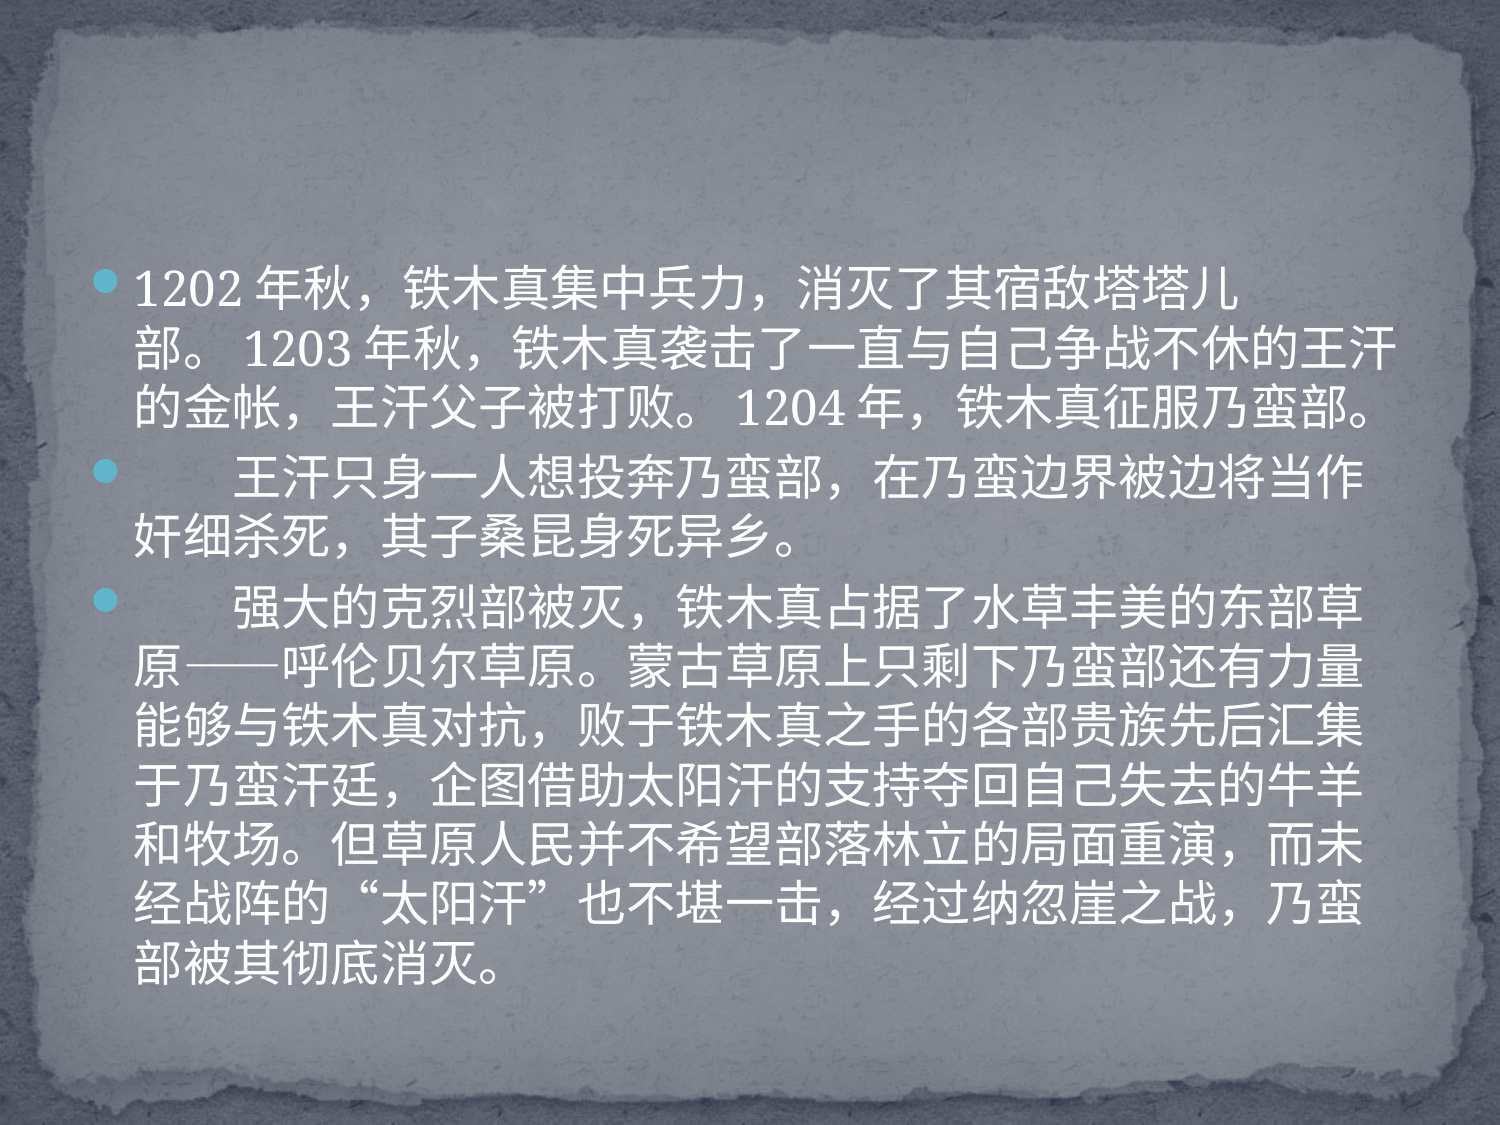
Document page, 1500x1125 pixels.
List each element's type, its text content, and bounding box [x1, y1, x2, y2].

list 1202年秋，铁木真集中兵力，消灭了其宿敌塔塔儿部。1203年秋，铁木真袭击了一直与自己争战不休的王汗的金帐，王汗父子被打败。1204年，铁木真征服乃蛮部。 王汗只身一人想投奔乃蛮部，在乃蛮边界被边将当作奸细杀死，其子桑昆身死异乡。 强大的克烈部被灭，铁木真占据了水草丰美的东部草原——呼伦贝尔草原。蒙古草原上只剩下乃蛮部还有力量能够与铁木真对抗，败于铁木真之手的各部贵族先后汇集于乃蛮汗廷，企图借助太阳汗的支持夺回自己失去的牛羊和牧场。但草原人民并不希望部落林立的局面重演，而未经战阵的“太阳汗”也不堪一击，经过纳忽崖之战，乃蛮部被其彻底消灭。 [75, 249, 1425, 1000]
